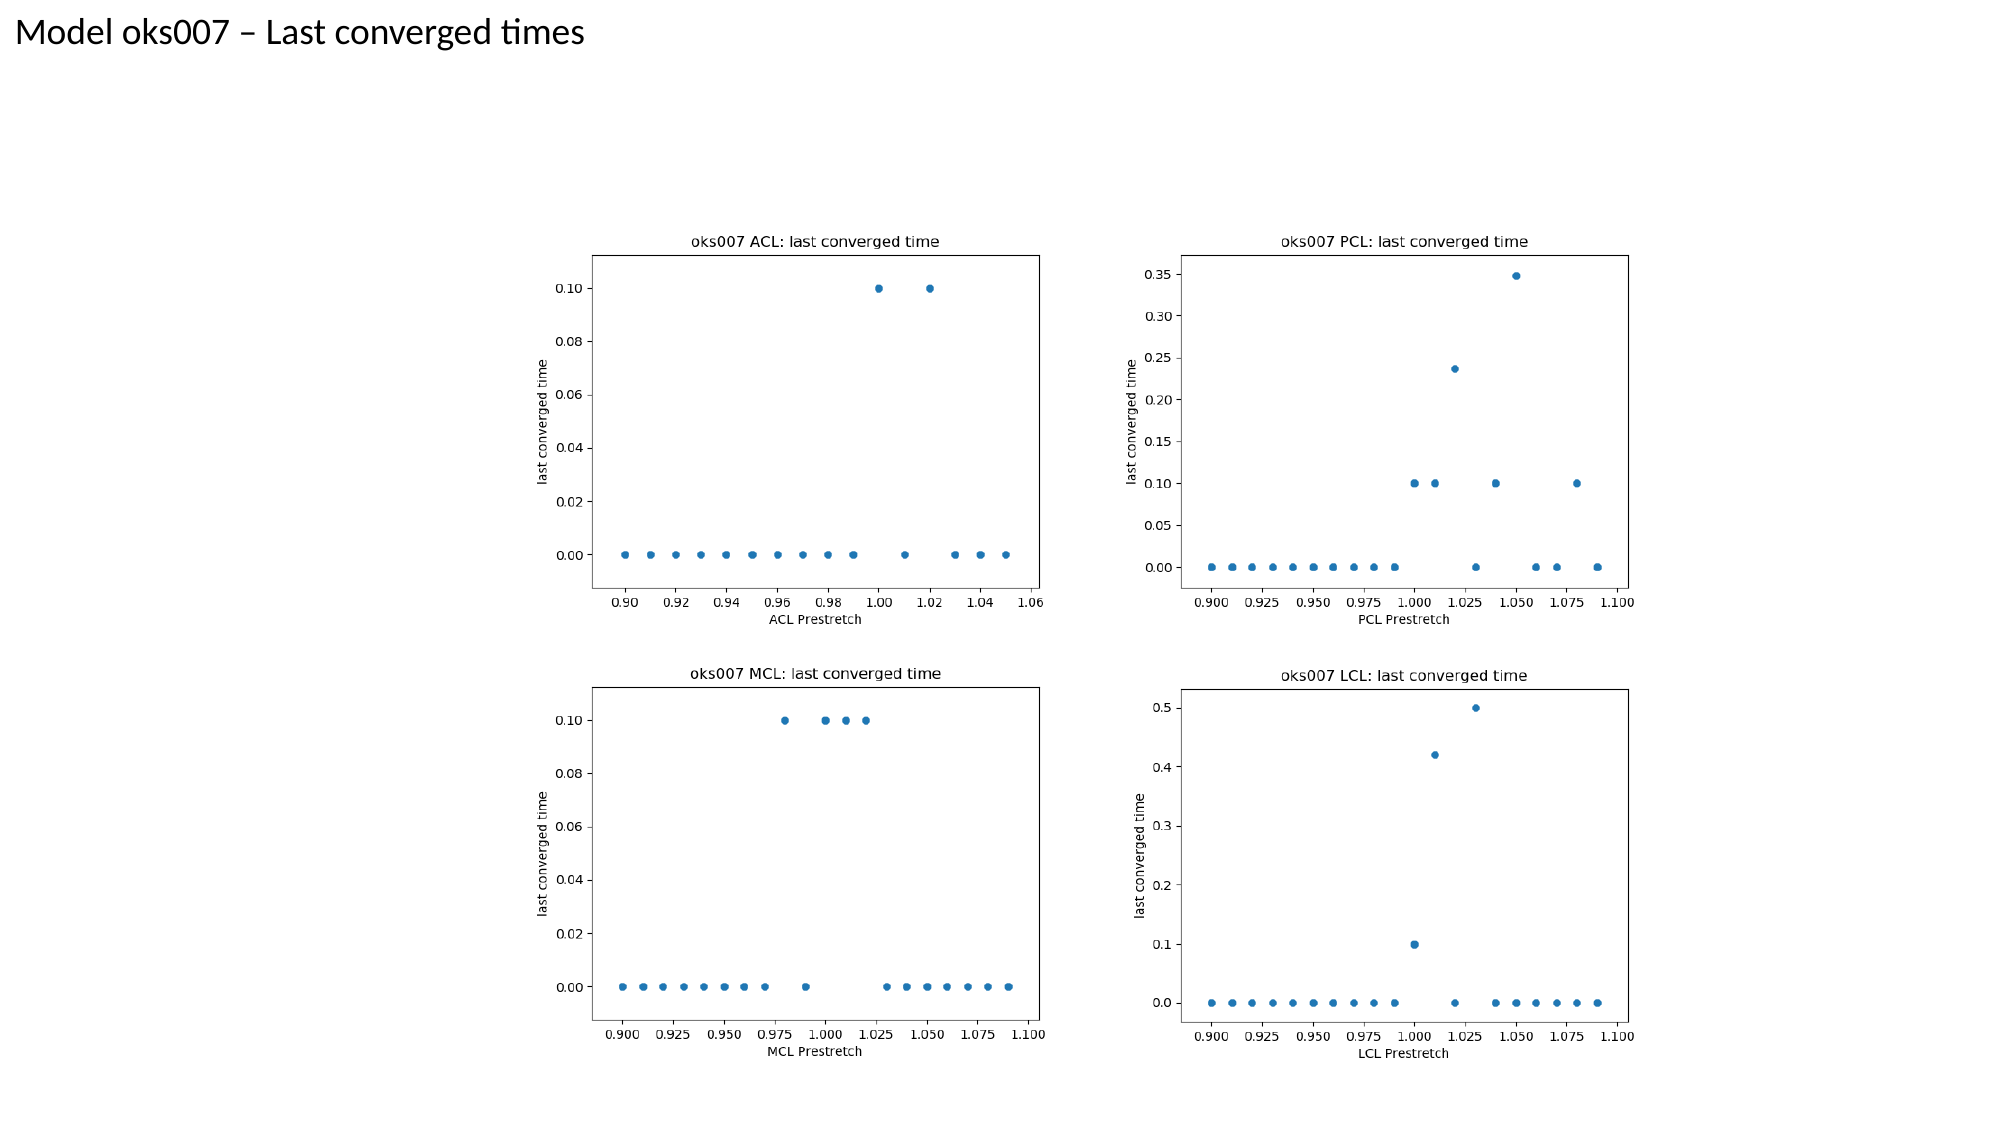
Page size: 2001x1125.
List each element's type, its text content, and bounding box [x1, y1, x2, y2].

picture [1108, 202, 1685, 635]
text_box Model oks007 – Last converged times [0, 0, 753, 60]
picture [1108, 636, 1685, 1069]
picture [519, 202, 1096, 1067]
